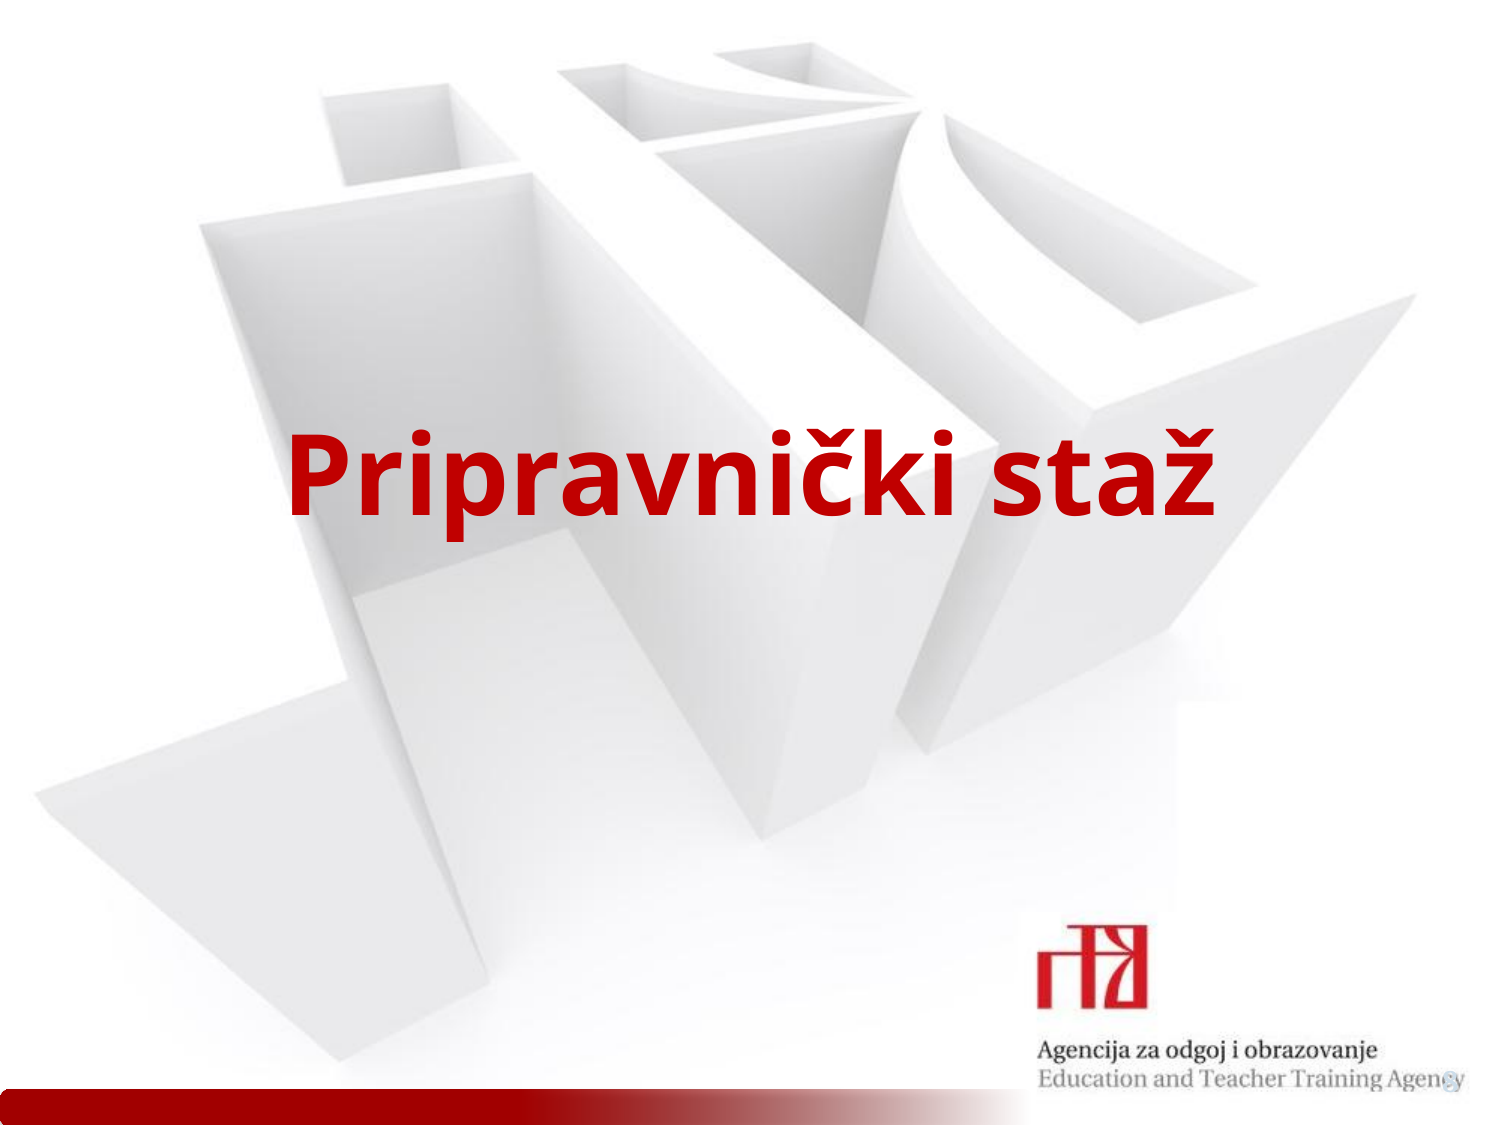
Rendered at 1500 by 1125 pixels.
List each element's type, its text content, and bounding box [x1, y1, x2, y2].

picture [5, 0, 1495, 1125]
title Pripravnički staž [112, 349, 1388, 591]
slide_number 8 [1382, 1053, 1474, 1114]
